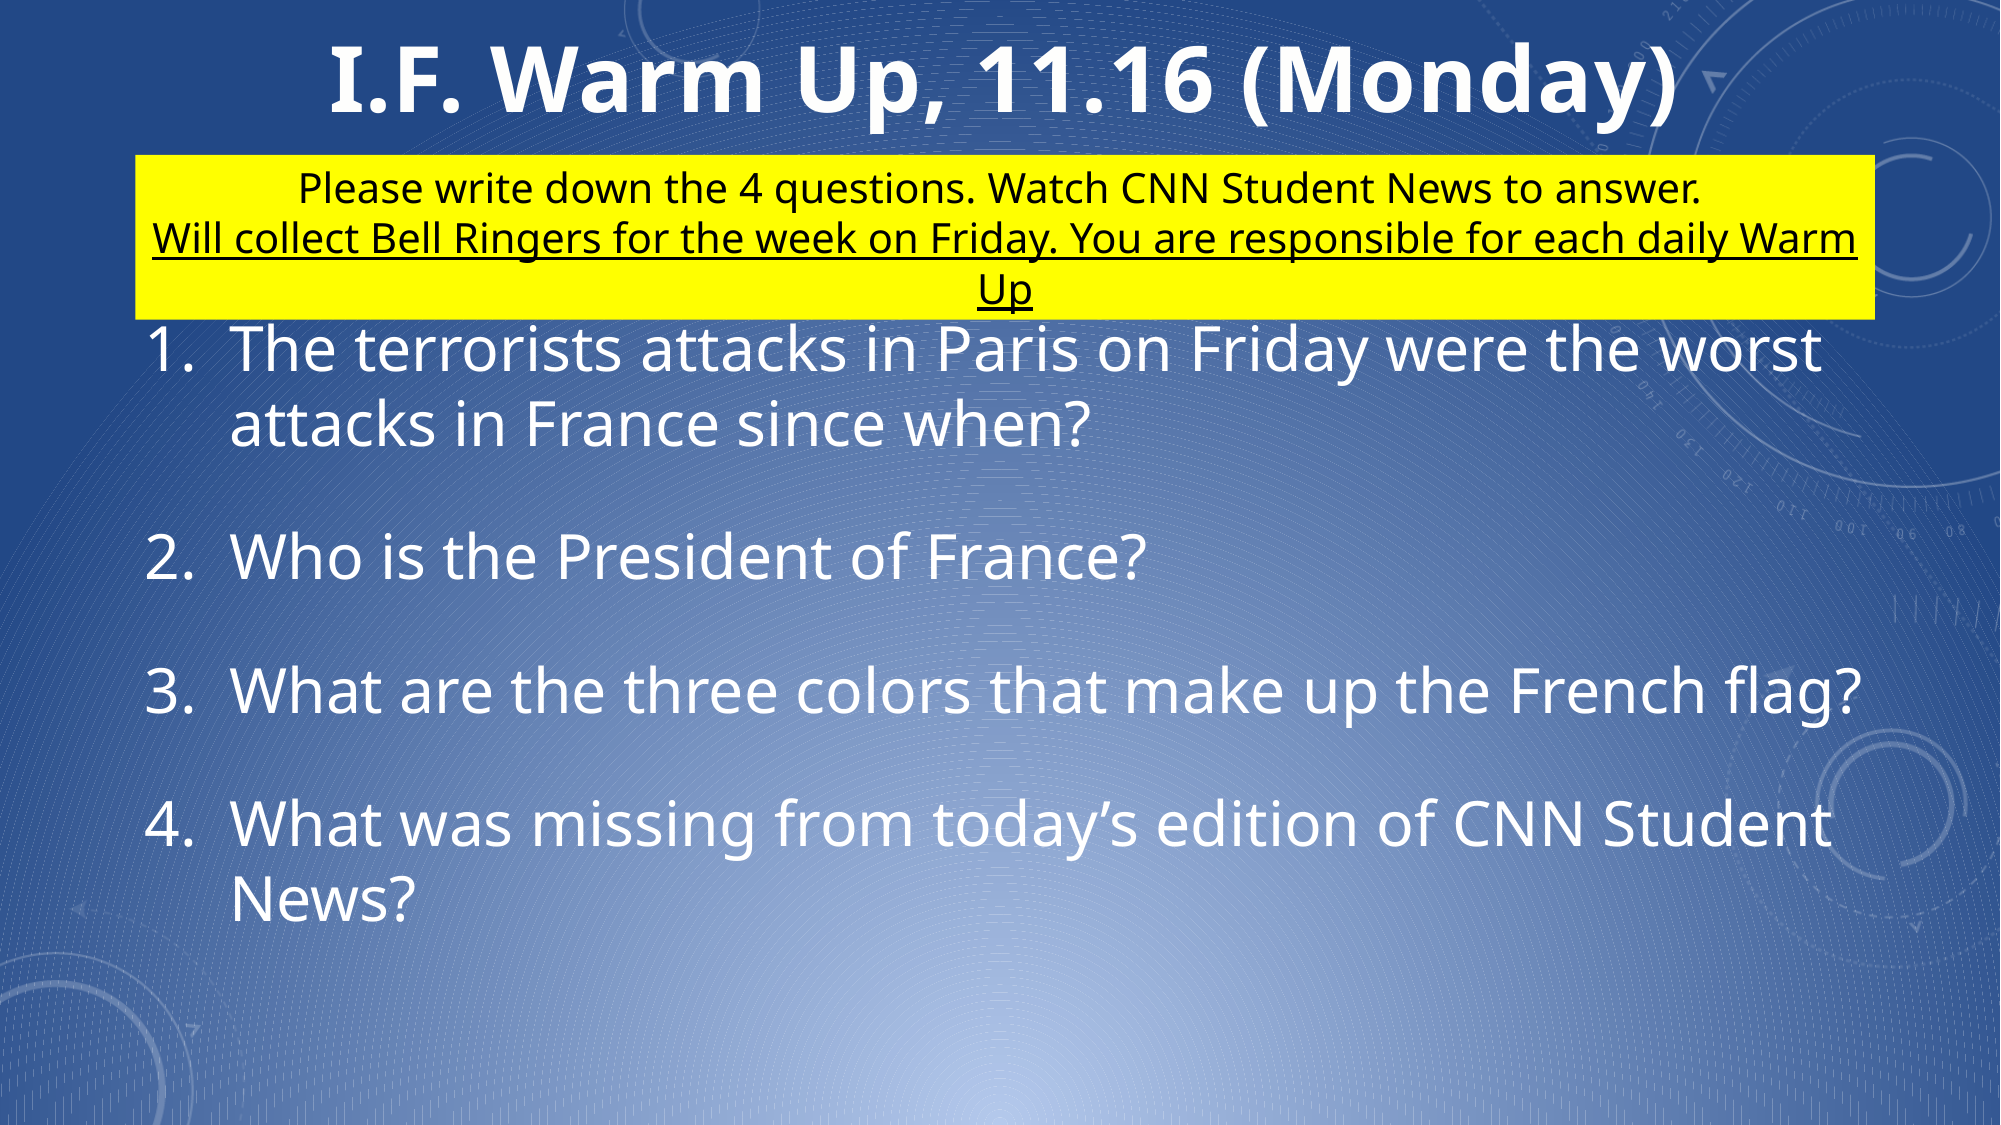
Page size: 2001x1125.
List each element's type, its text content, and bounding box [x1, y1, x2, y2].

text_box I.F. Warm Up, 11.16 (Monday) [135, 13, 1875, 139]
picture [0, 0, 2000, 1125]
text_box Please write down the 4 questions. Watch CNN Student News to answer. Will collect Bell Ringers for the week on Friday. You are responsible for each daily Warm Up [135, 154, 1875, 301]
text_box The terrorists attacks in Paris on Friday were the worst attacks in France since when? Who is the President of France? What are the three colors that make up the French flag? What was missing from today’s edition of CNN Student News? [67, 301, 1943, 1075]
